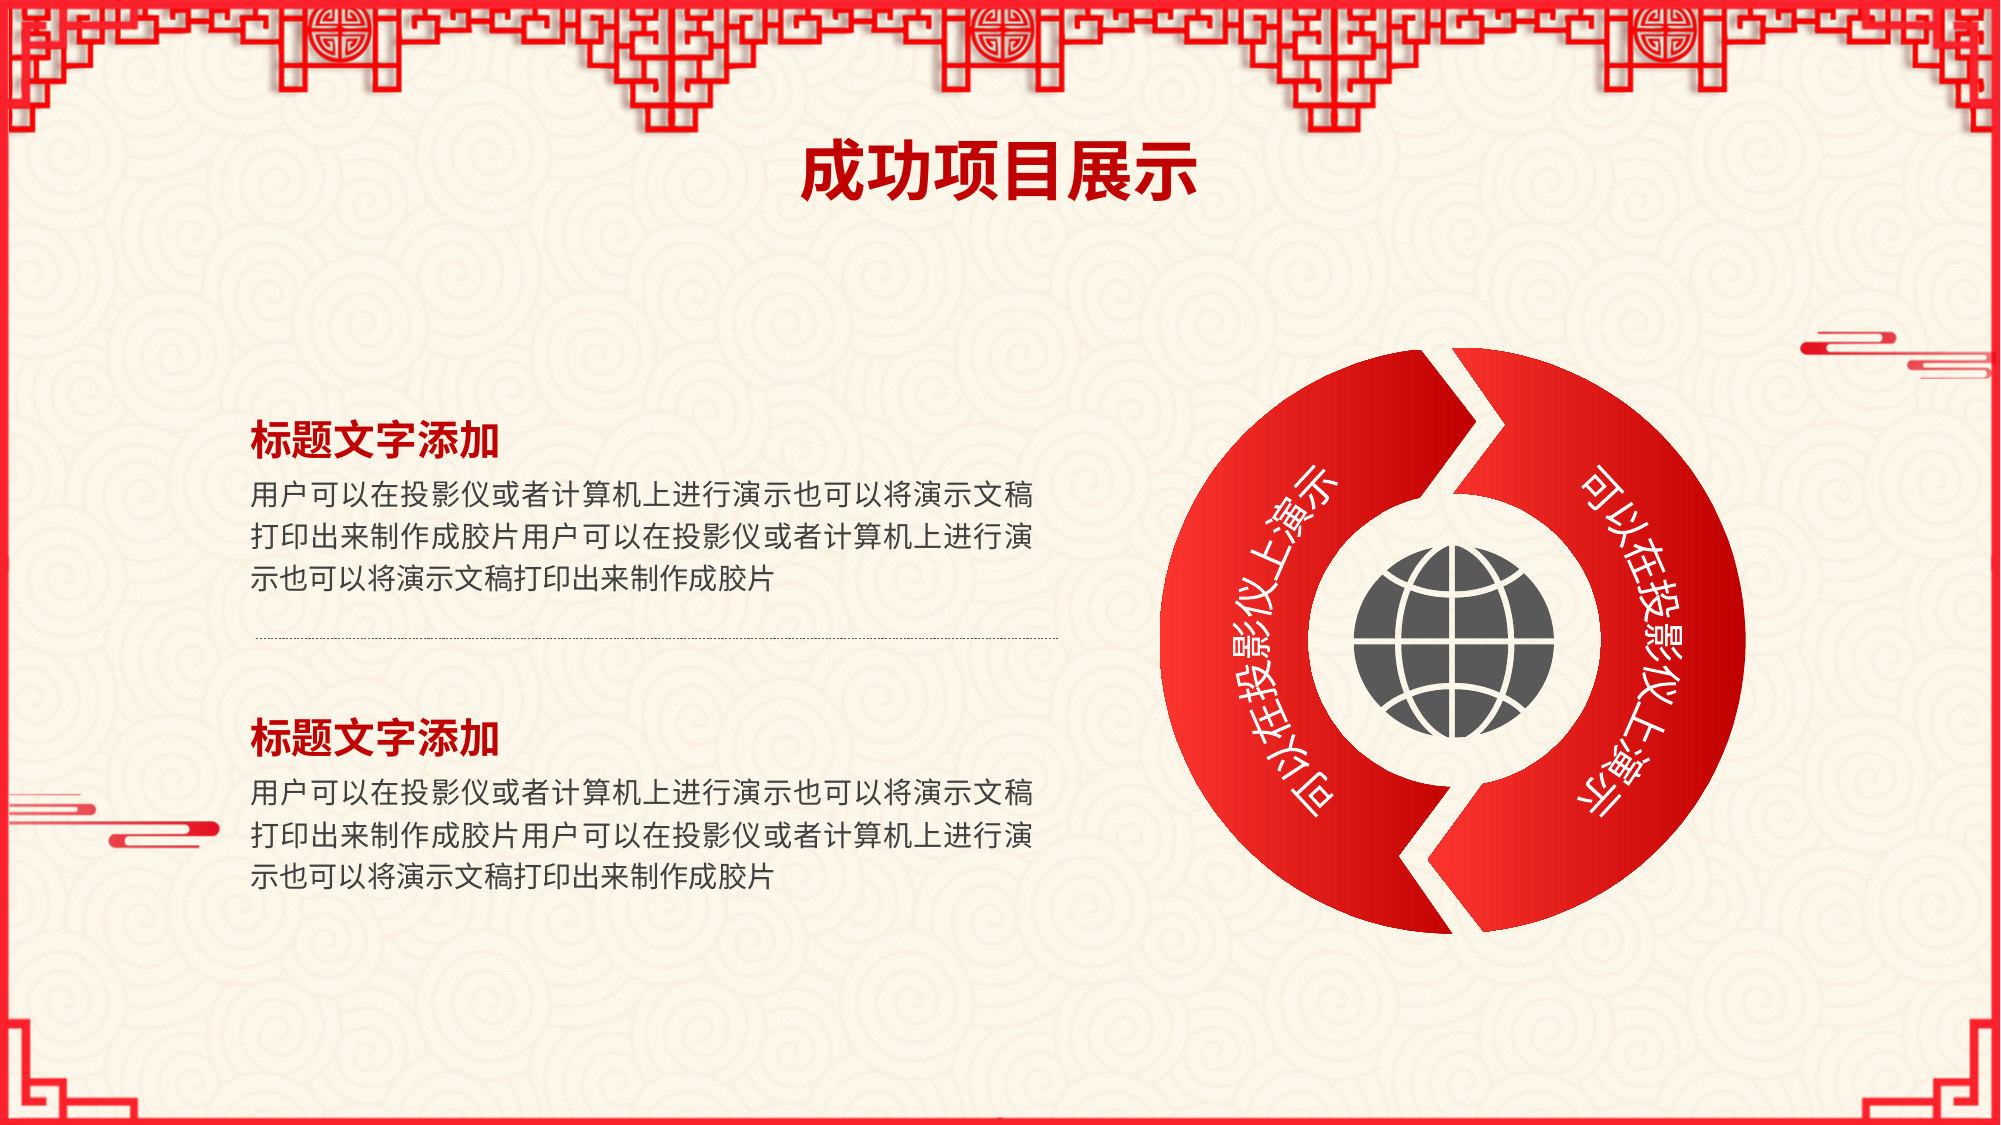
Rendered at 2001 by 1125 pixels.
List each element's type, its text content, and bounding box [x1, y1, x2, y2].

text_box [235, 694, 1049, 900]
text_box 成功项目展示 [784, 121, 1216, 217]
picture [0, 0, 2001, 1125]
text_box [235, 396, 1049, 601]
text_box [904, 347, 2000, 934]
